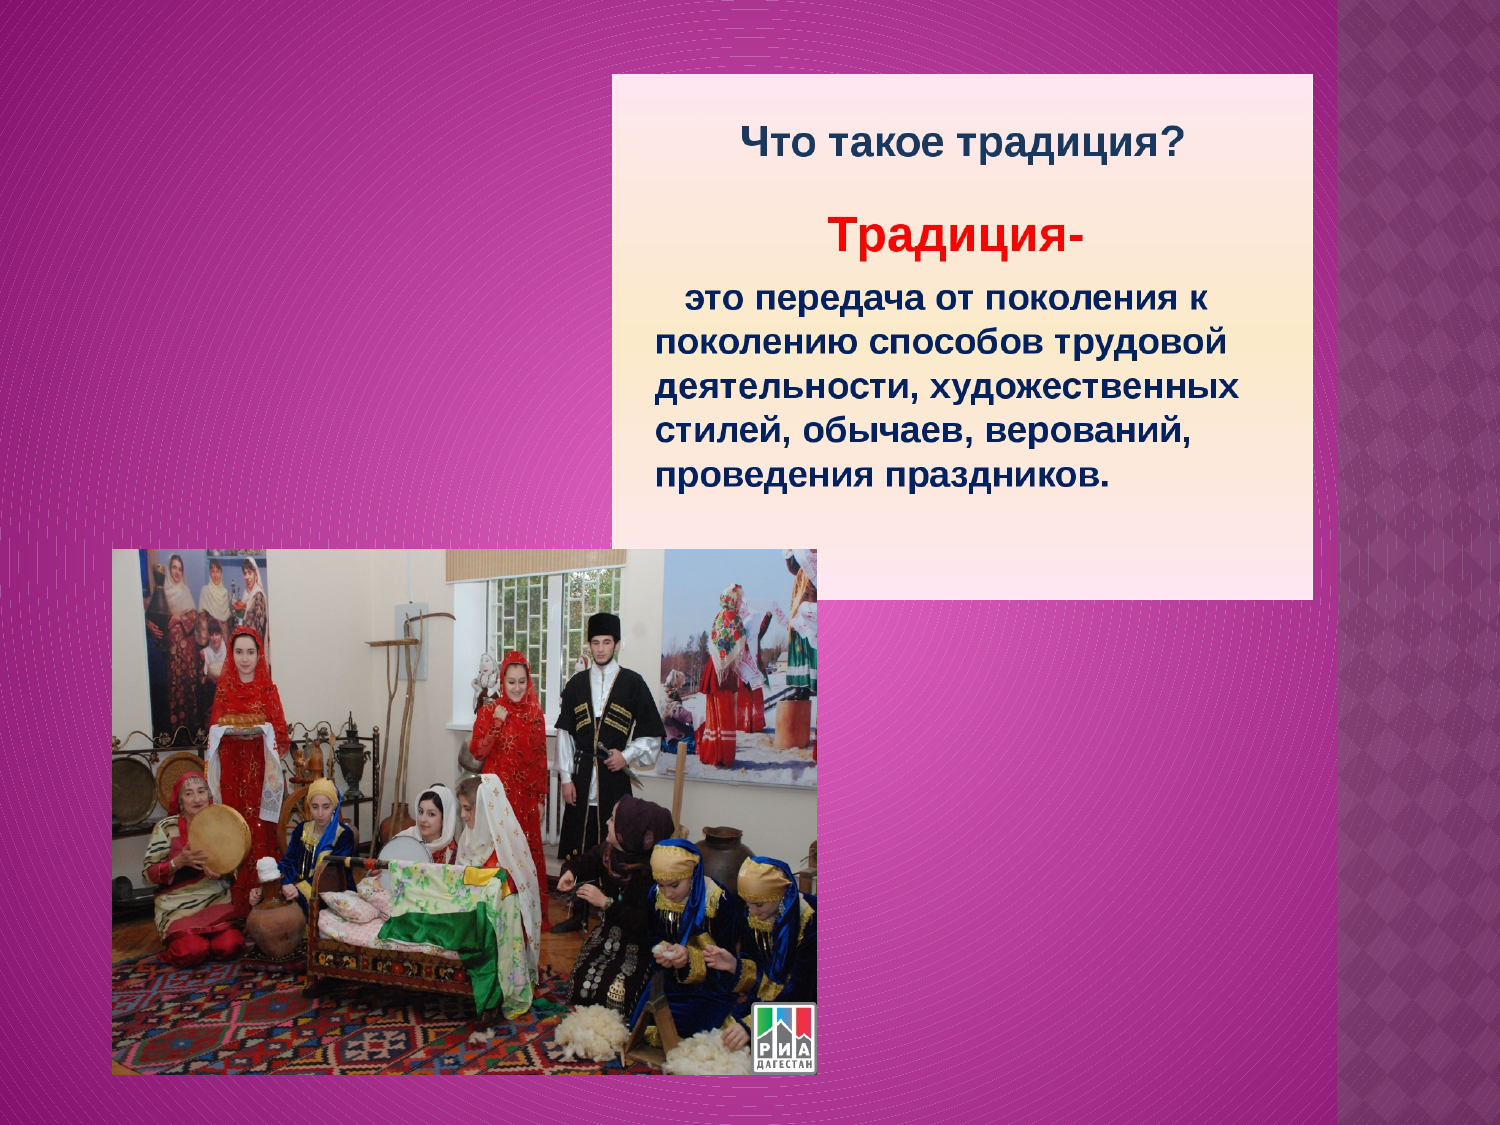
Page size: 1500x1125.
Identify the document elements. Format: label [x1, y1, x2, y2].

picture [112, 74, 1313, 1076]
